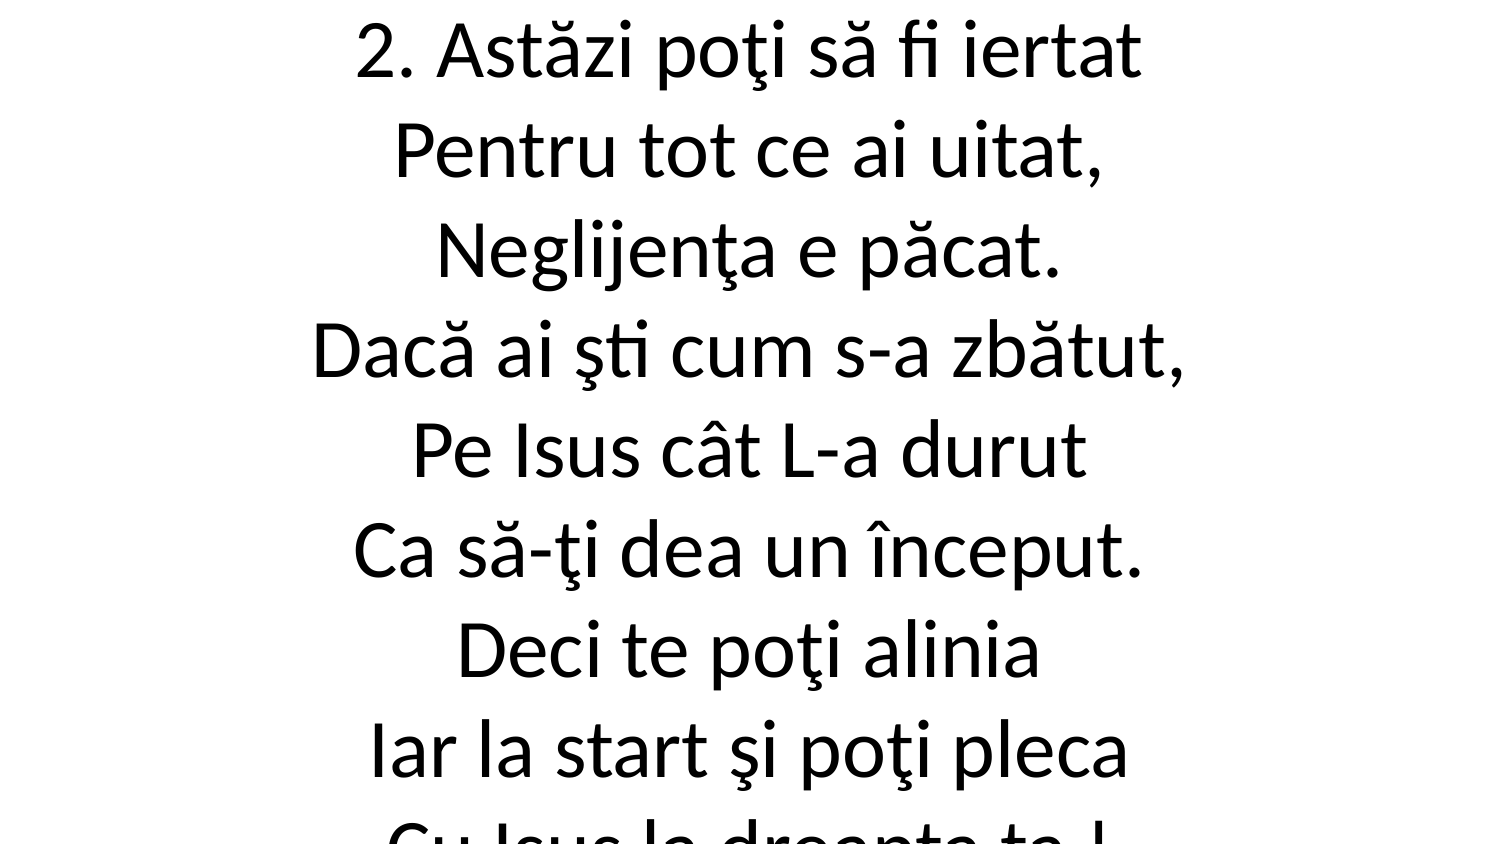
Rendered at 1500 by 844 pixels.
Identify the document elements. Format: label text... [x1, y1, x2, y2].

text_box 2. Astăzi poţi să fi iertat Pentru tot ce ai uitat, Neglijenţa e păcat. Dacă ai şti cum s-a zbătut, Pe Isus cât L-a durut Ca să-ţi dea un început. Deci te poţi alinia Iar la start şi poţi pleca Cu Isus la dreapta ta ! [296, 0, 1204, 844]
